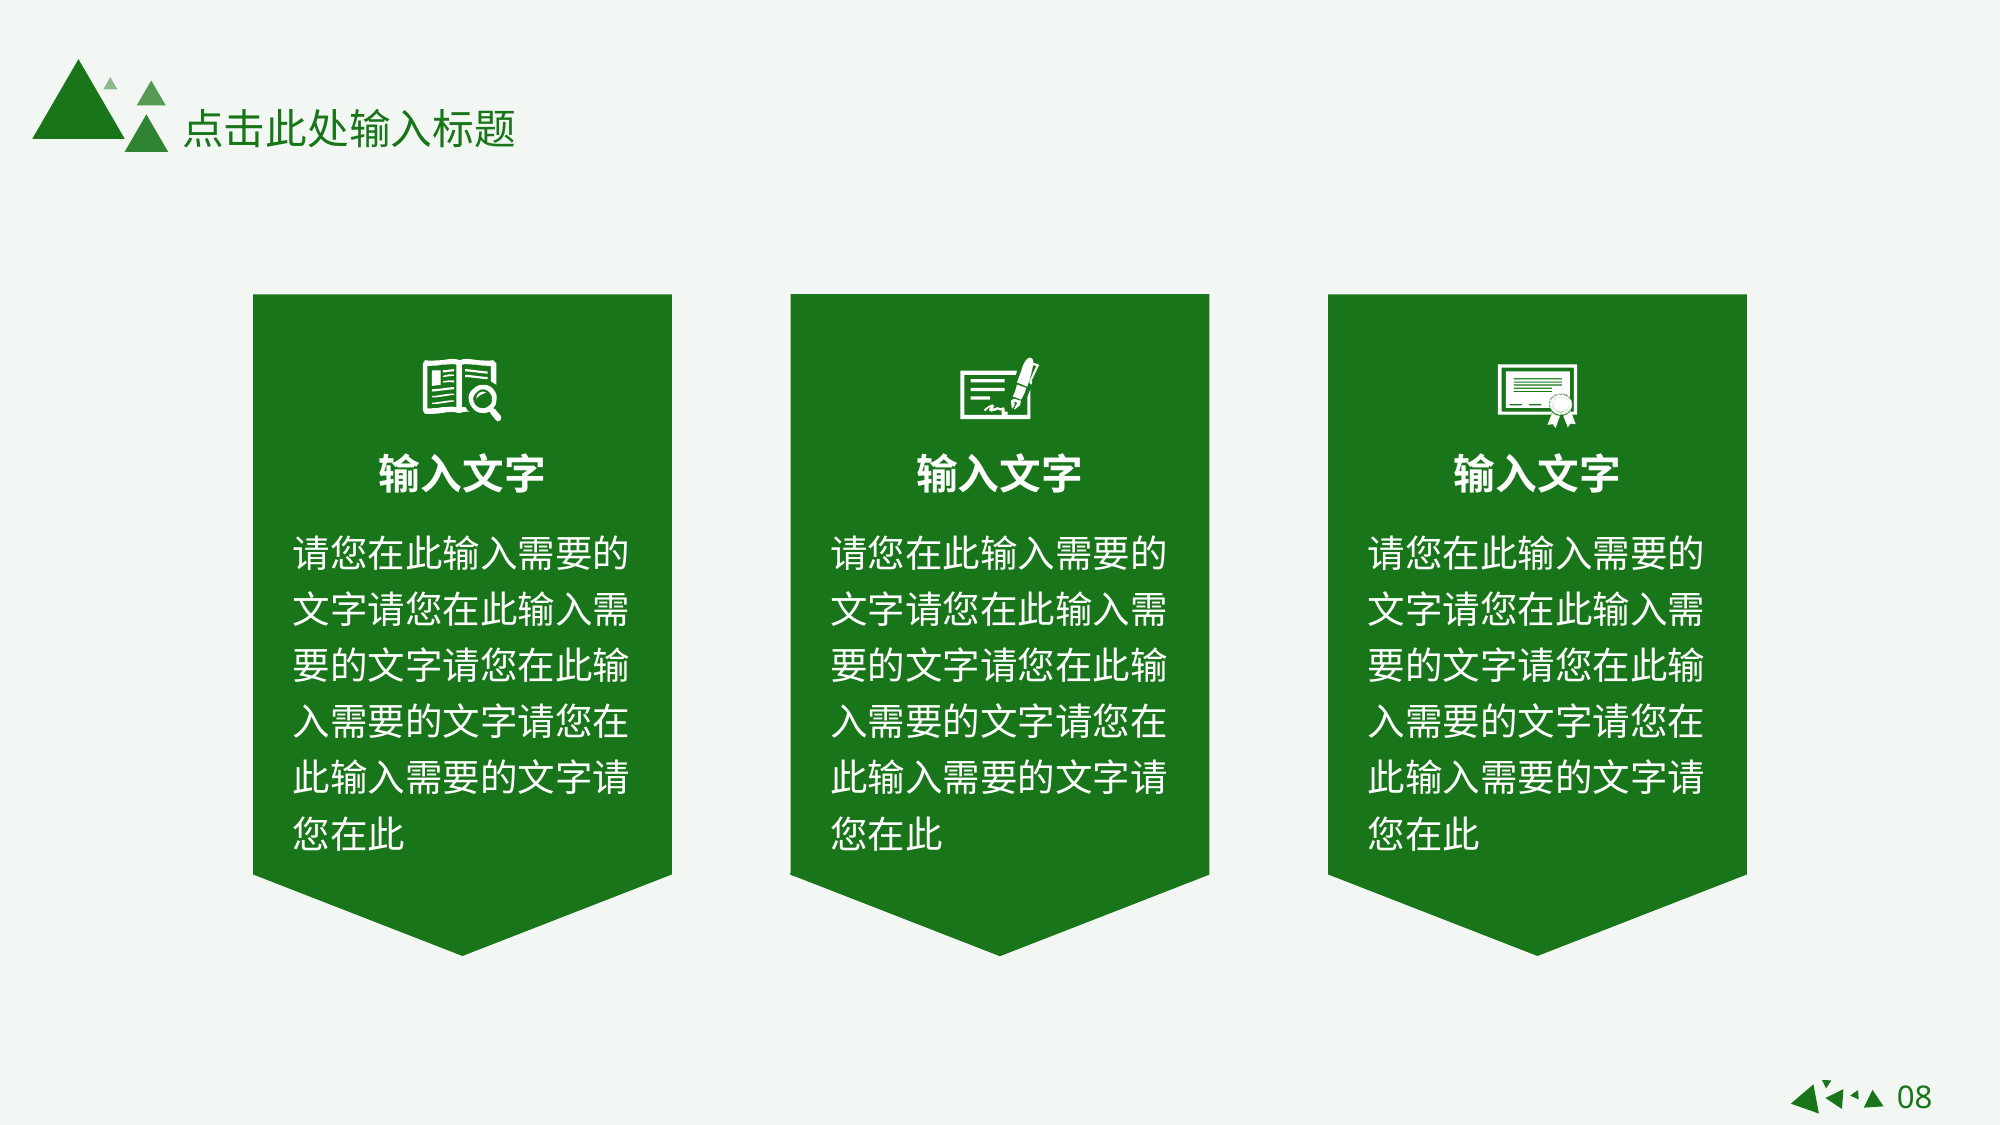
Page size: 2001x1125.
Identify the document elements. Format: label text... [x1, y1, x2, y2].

text_box [1010, 357, 1040, 410]
text_box 请您在此输入需要的文字请您在此输入需要的文字请您在此输入需要的文字请您在此输入需要的文字请您在此 [278, 510, 647, 863]
text_box 点击此处输入标题 [167, 95, 531, 160]
text_box [1790, 1084, 1819, 1114]
text_box [1497, 364, 1578, 429]
text_box [1821, 1079, 1832, 1089]
text_box [1327, 293, 1748, 958]
text_box 请您在此输入需要的文字请您在此输入需要的文字请您在此输入需要的文字请您在此输入需要的文字请您在此 [1353, 510, 1722, 863]
text_box 输入文字 [1397, 440, 1678, 506]
text_box [124, 114, 169, 152]
text_box 输入文字 [322, 440, 603, 506]
text_box 请您在此输入需要的文字请您在此输入需要的文字请您在此输入需要的文字请您在此输入需要的文字请您在此 [815, 510, 1184, 863]
text_box [1850, 1090, 1859, 1100]
text_box [32, 59, 125, 139]
text_box [103, 77, 118, 90]
text_box 08 [1864, 1070, 1966, 1123]
text_box [136, 80, 166, 106]
text_box [960, 370, 1031, 420]
text_box [468, 384, 502, 422]
text_box 输入文字 [859, 440, 1141, 506]
text_box [252, 293, 673, 958]
text_box [422, 358, 497, 414]
text_box [1825, 1089, 1844, 1109]
text_box [788, 293, 1211, 958]
